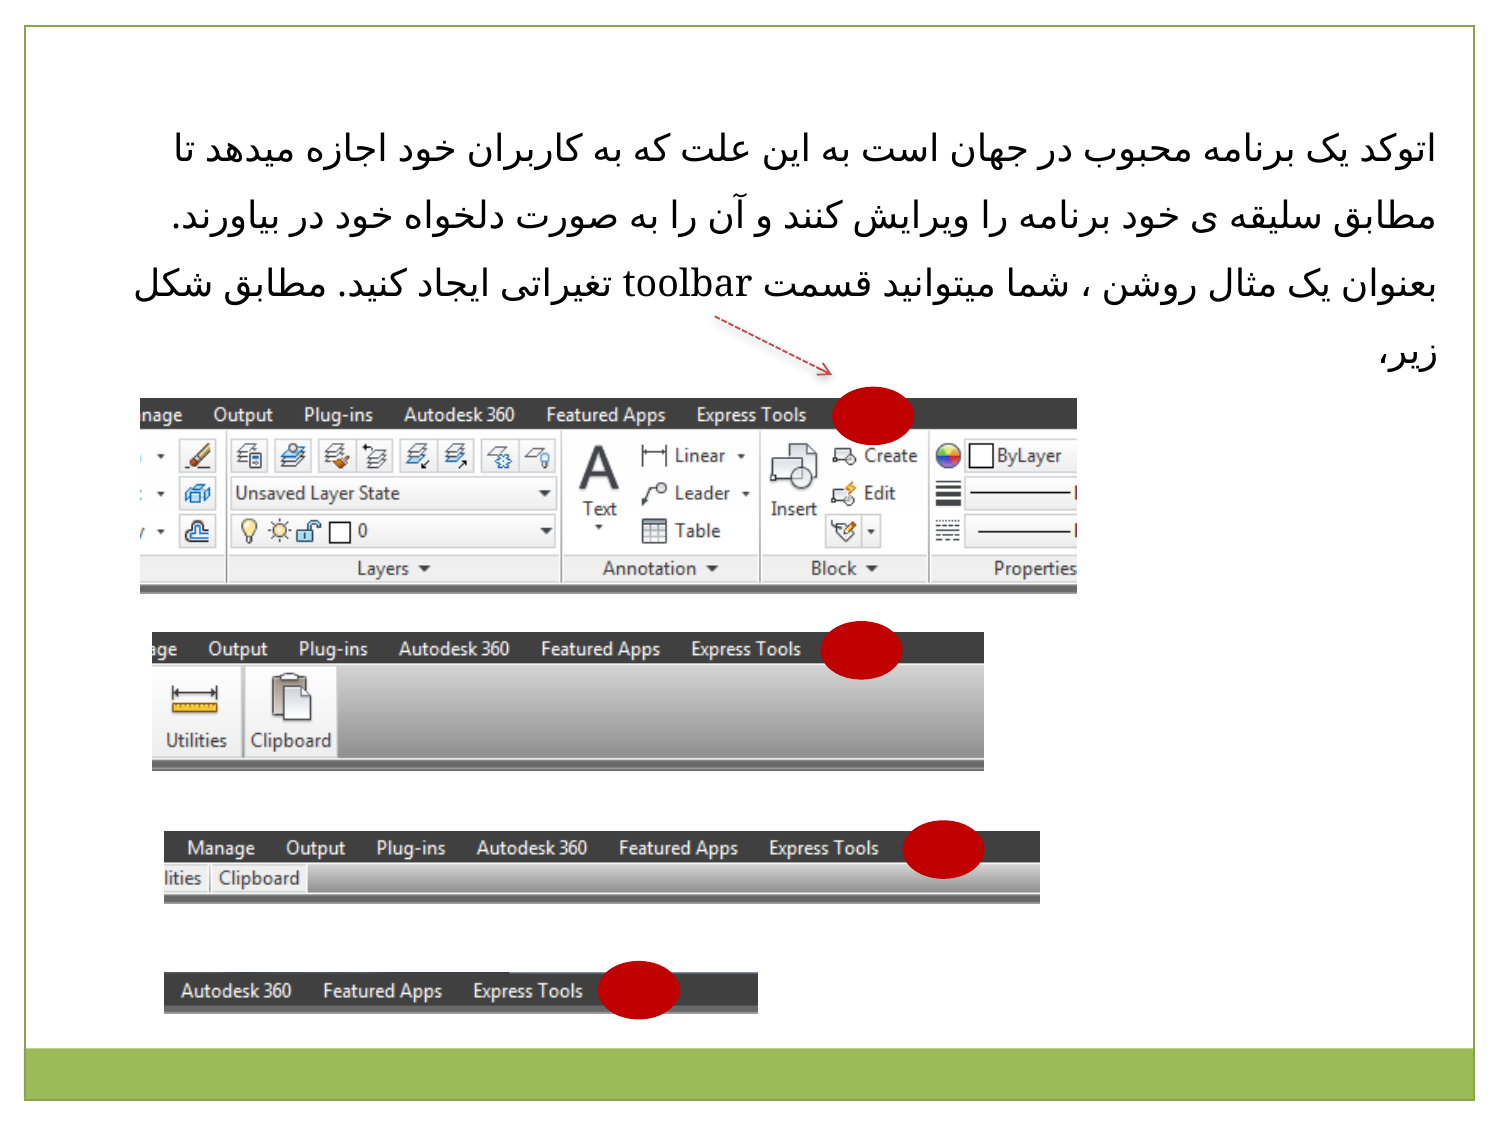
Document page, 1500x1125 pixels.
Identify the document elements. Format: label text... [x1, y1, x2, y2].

text_box [831, 620, 892, 629]
picture [163, 972, 758, 1014]
picture [140, 398, 1077, 594]
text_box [714, 316, 833, 376]
text_box اتوکد یک برنامه محبوب در جهان است به این علت که به کاربران خود اجازه میدهد تا مطابق سلیقه ی خود برنامه را ویرایش کنند و آن را به صورت دلخواه خود در بیاورند. بعنوان یک مثال روشن ، شما میتوانید قسمت toolbar تغیراتی ایجاد کنید. مطابق شکل زیر، [58, 93, 1453, 379]
text_box [608, 959, 669, 969]
text_box [912, 819, 975, 829]
picture [152, 632, 984, 771]
picture [163, 831, 1040, 905]
text_box [842, 385, 904, 395]
